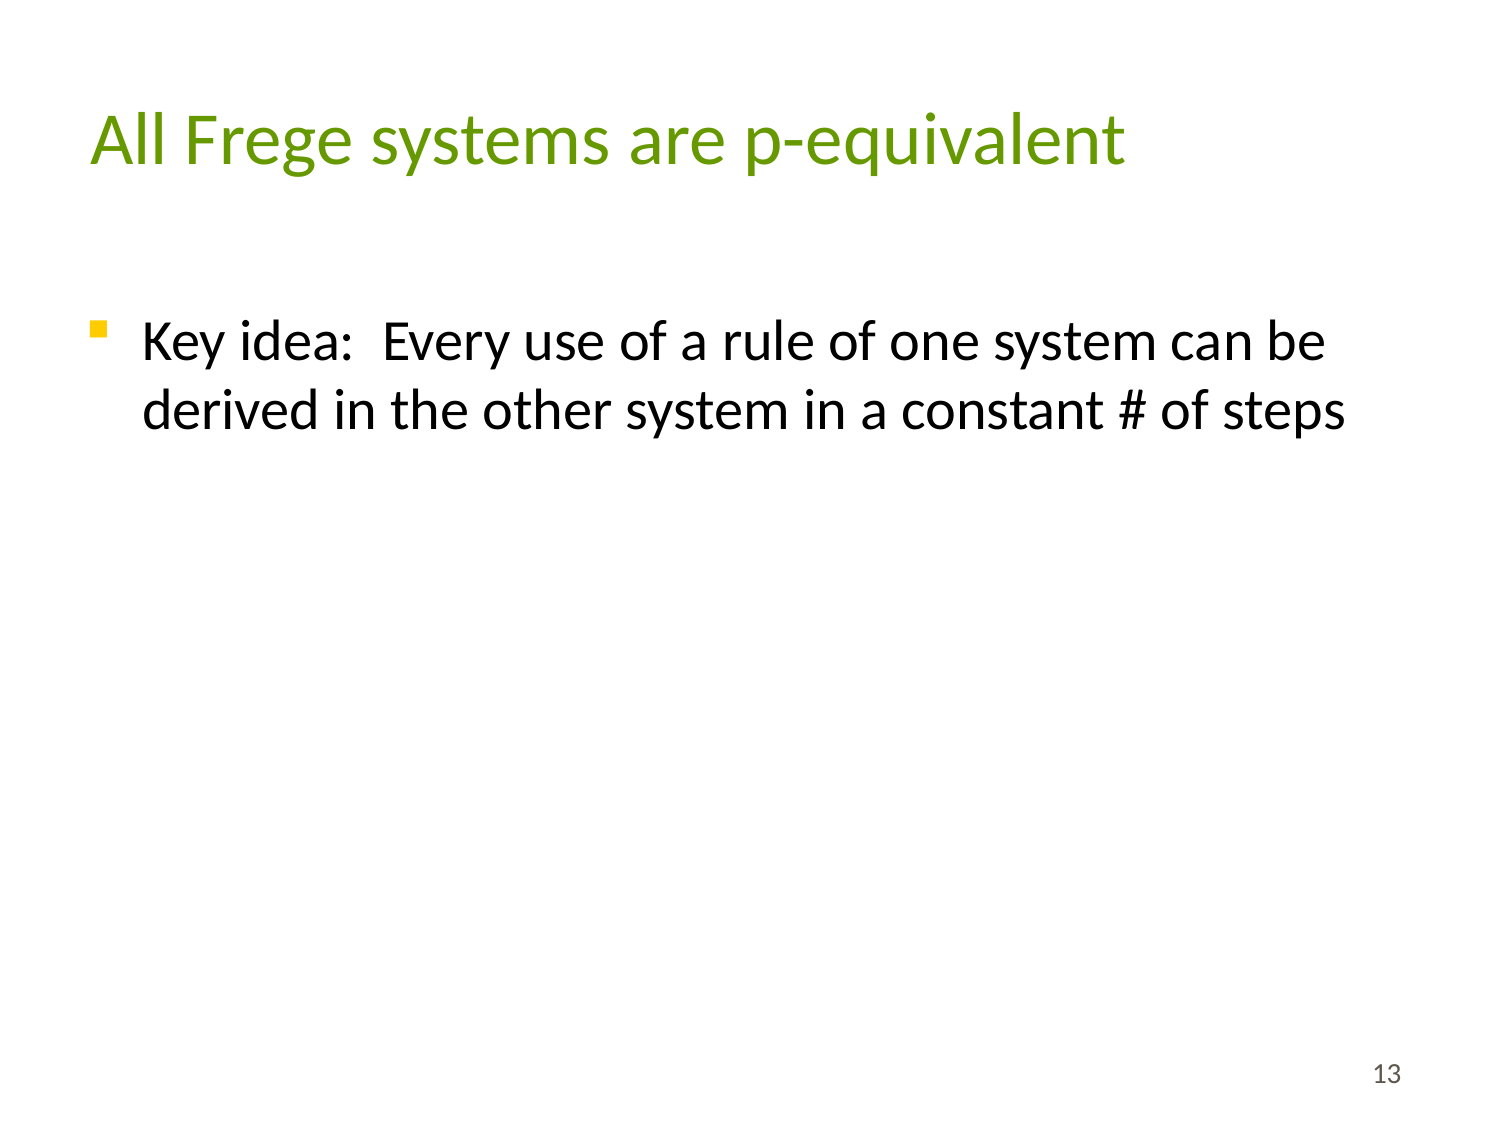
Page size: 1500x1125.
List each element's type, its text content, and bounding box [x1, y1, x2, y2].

slide_number 13 [1104, 1037, 1417, 1097]
list Key idea: Every use of a rule of one system can be derived in the other system in a constant # of steps [70, 212, 1417, 963]
title All Frege systems are p-equivalent [75, 37, 1350, 188]
